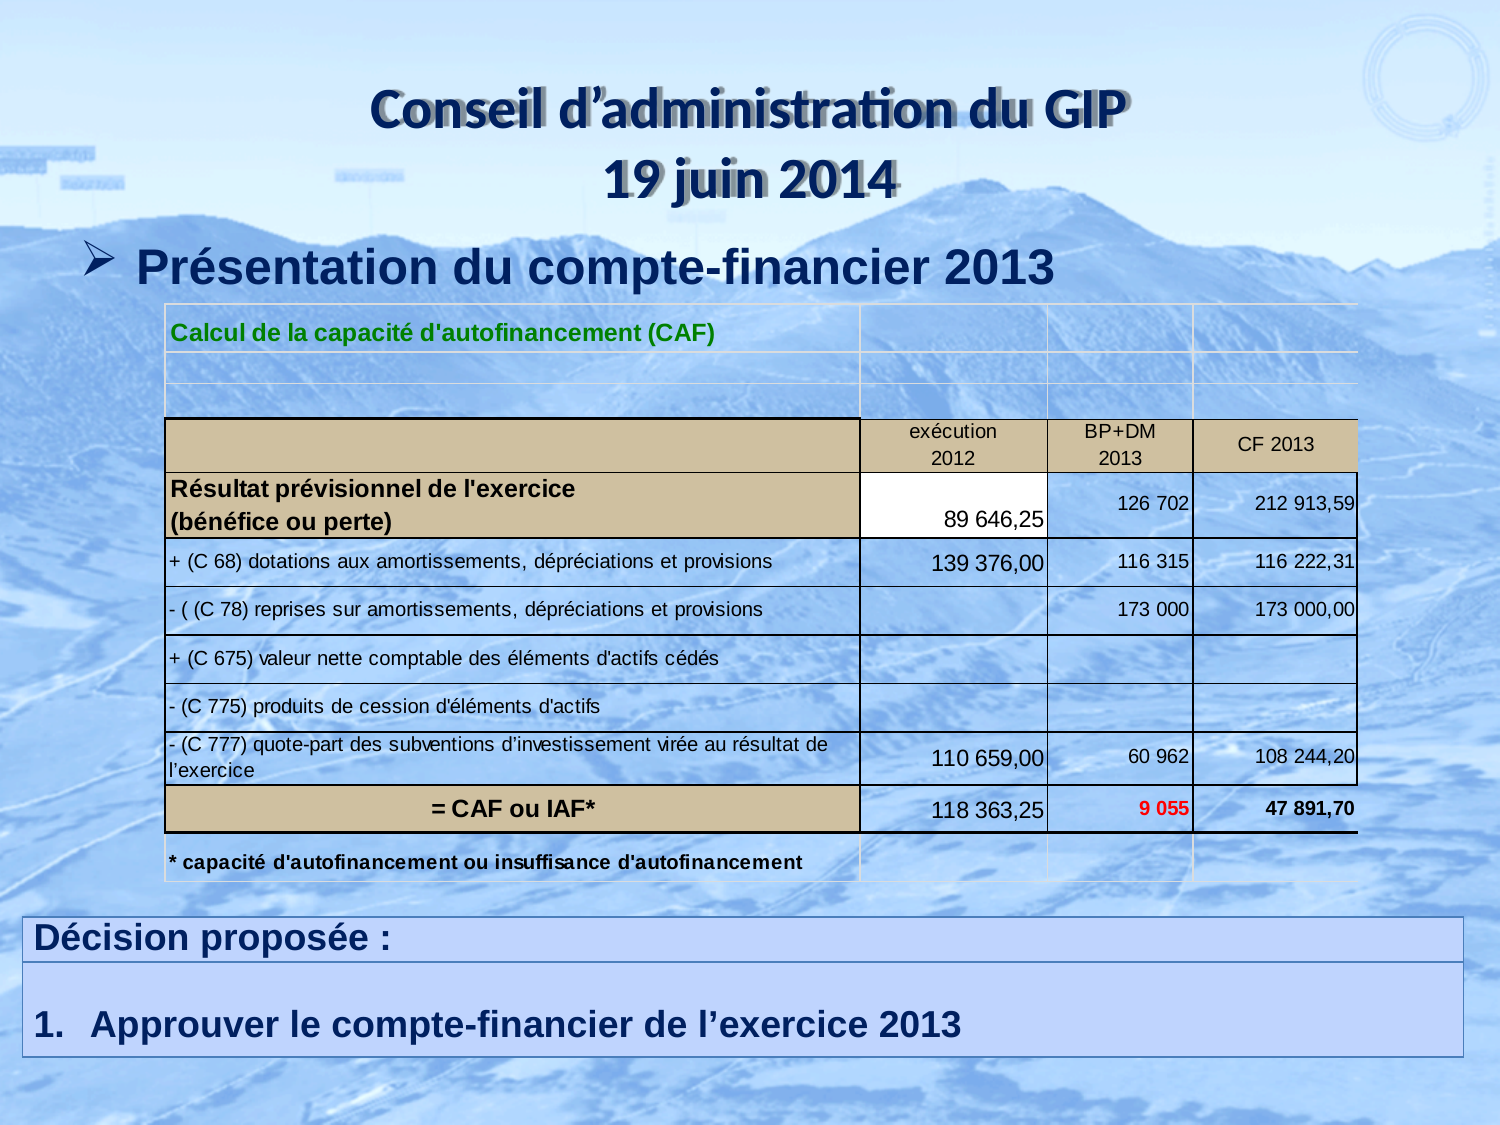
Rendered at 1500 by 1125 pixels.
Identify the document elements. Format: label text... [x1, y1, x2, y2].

text_box Présentation du compte-financier 2013 [64, 227, 1459, 303]
title Conseil d’administration du GIP 19 juin 2014 [74, 30, 1425, 227]
table_cell Approuver le compte-financier de l’exercice 2013 [23, 963, 1463, 1056]
table_header Décision proposée : [23, 918, 1463, 961]
picture [0, 0, 1500, 1125]
